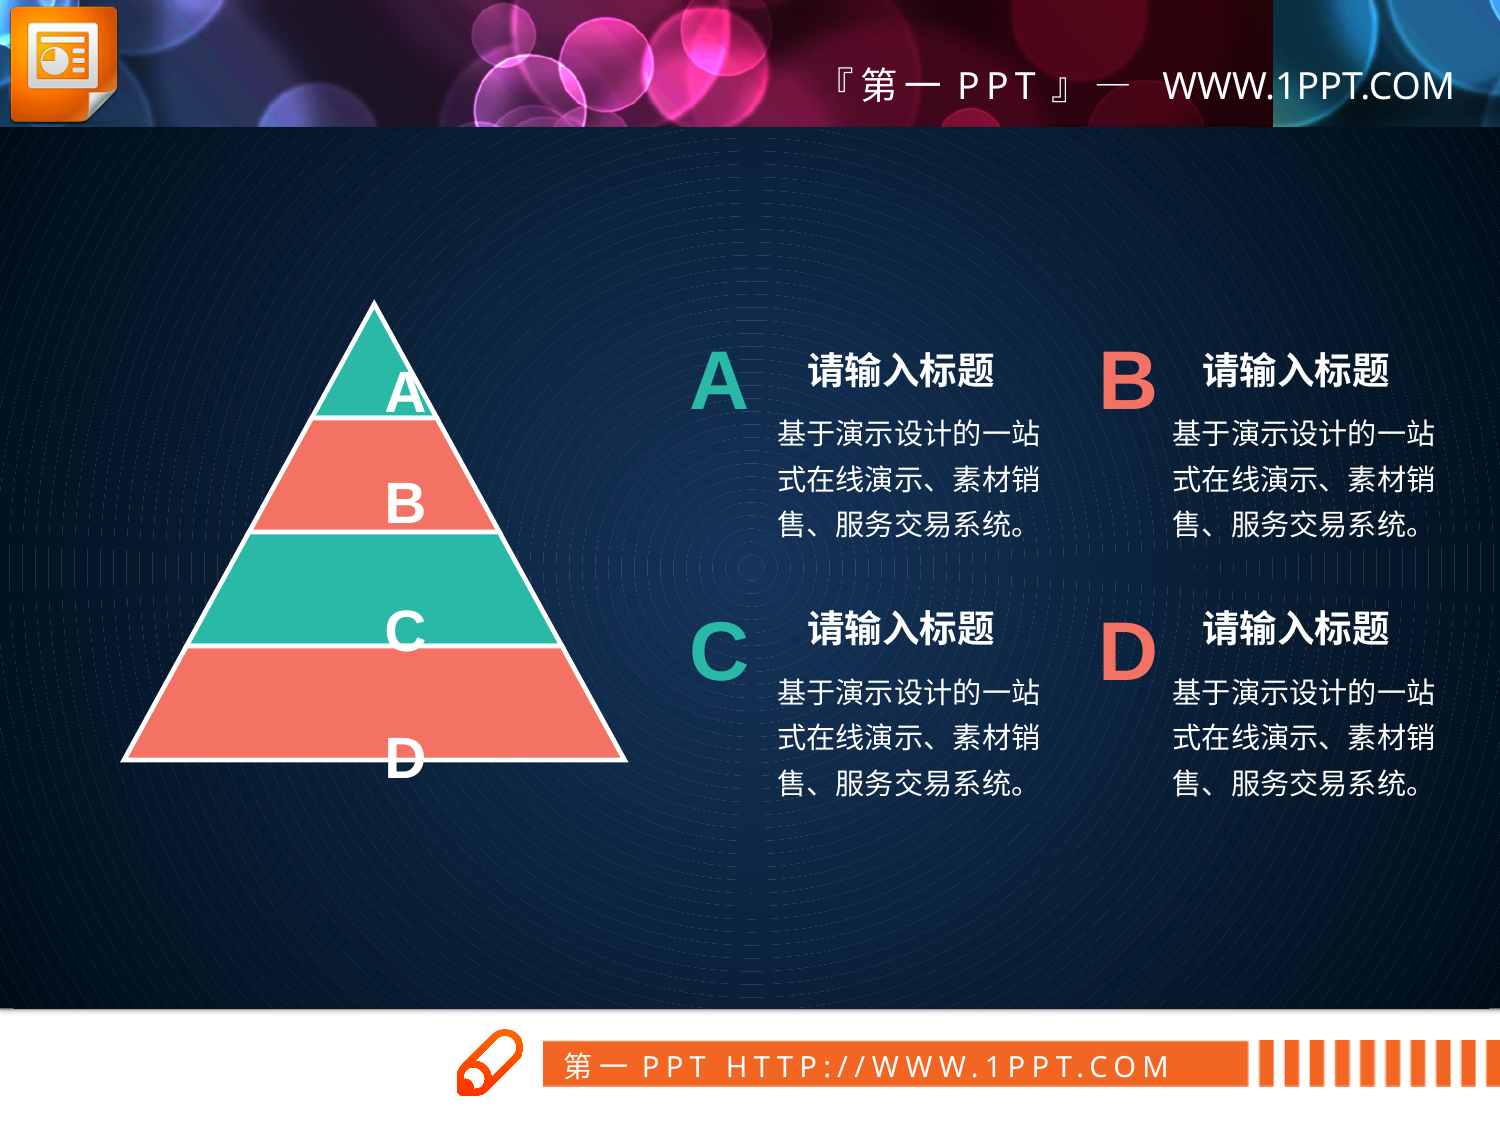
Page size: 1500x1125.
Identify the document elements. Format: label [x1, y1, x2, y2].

text_box [123, 303, 1461, 819]
picture [543, 1040, 1500, 1087]
picture [0, 0, 1500, 127]
